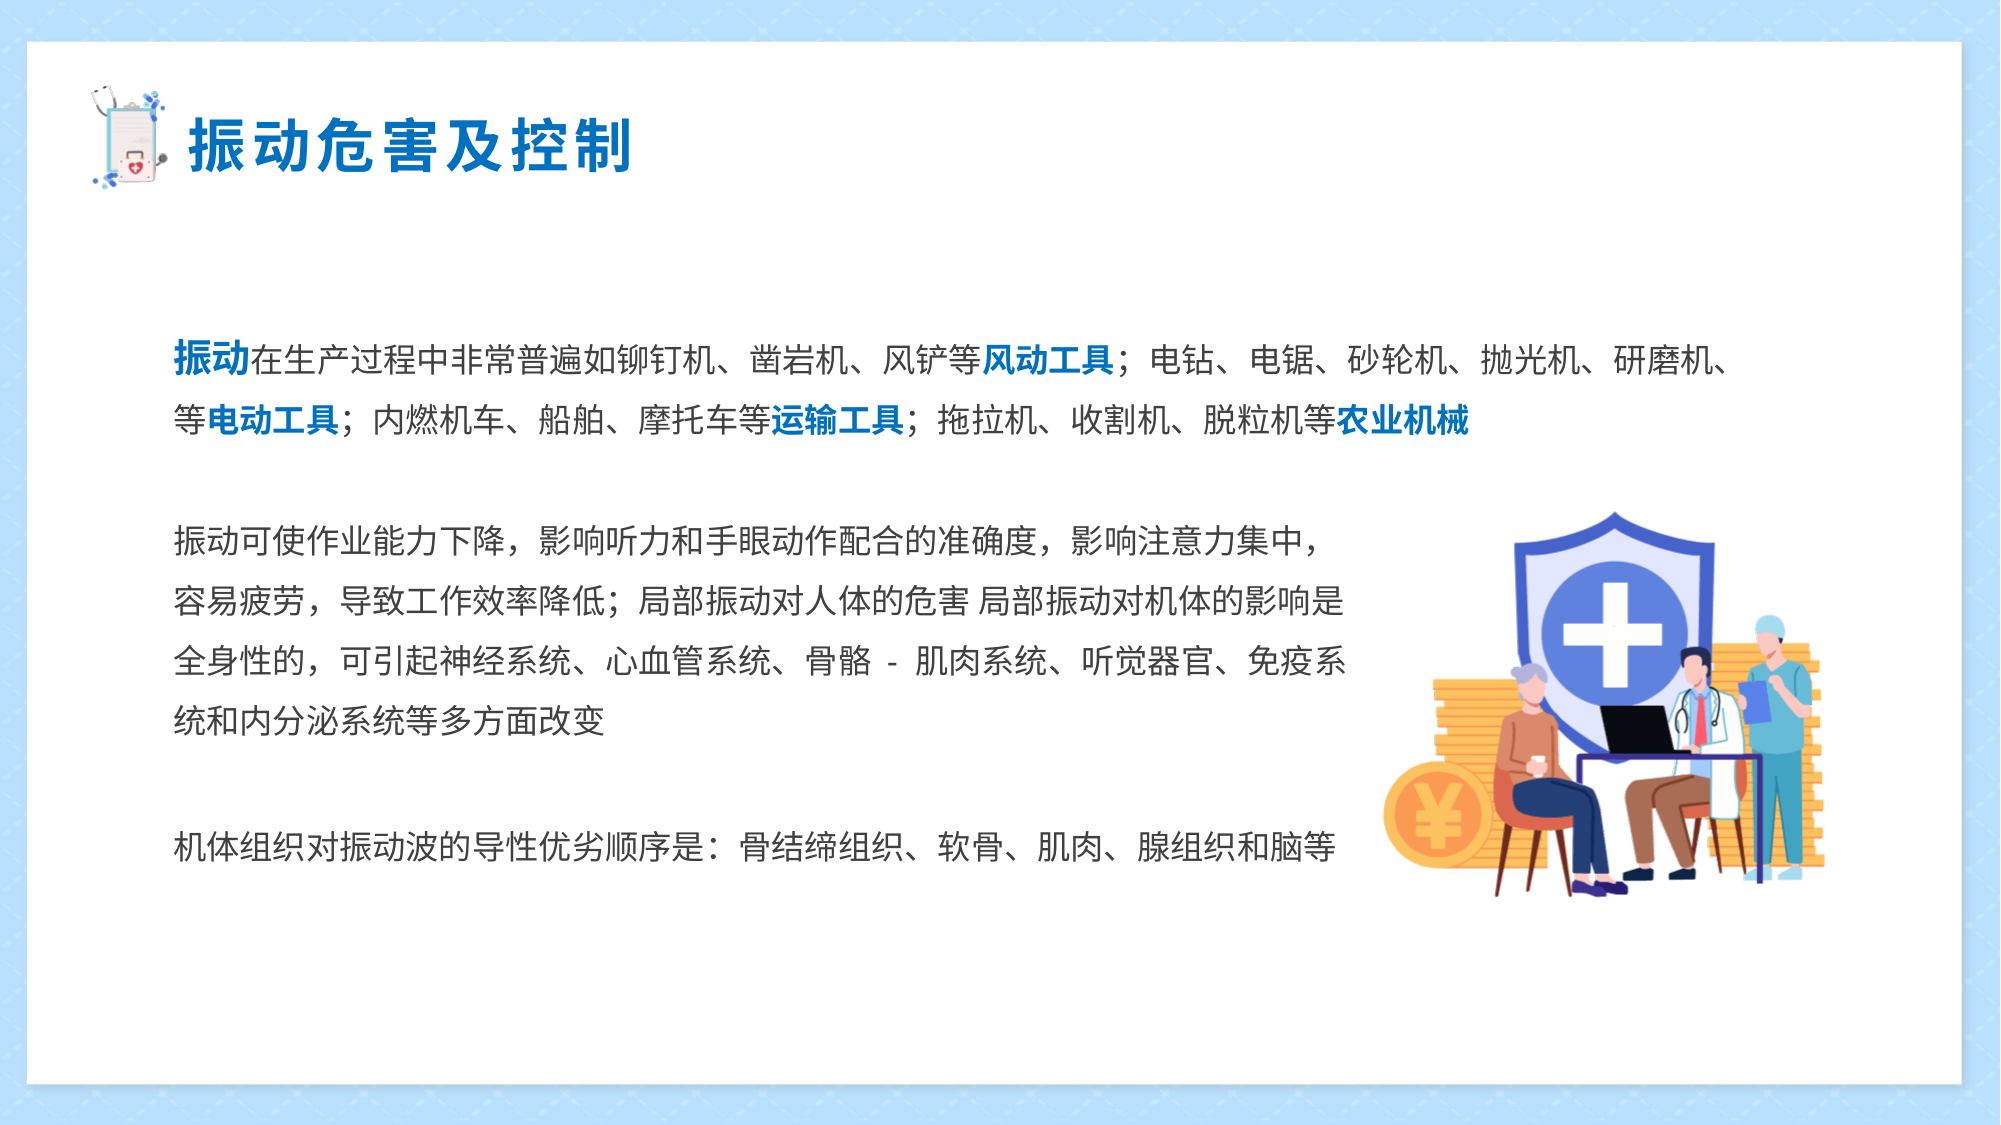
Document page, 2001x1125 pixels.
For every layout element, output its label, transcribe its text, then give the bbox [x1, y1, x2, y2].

text_box 振动可使作业能力下降，影响听力和手眼动作配合的准确度，影响注意力集中，容易疲劳，导致工作效率降低；局部振动对人体的危害 局部振动对机体的影响是全身性的，可引起神经系统、心血管系统、骨骼 - 肌肉系统、听觉器官、免疫系统和内分泌系统等多方面改变 [158, 493, 1371, 748]
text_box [64, 78, 711, 206]
text_box 振动在生产过程中非常普遍如铆钉机、凿岩机、风铲等风动工具；电钻、电锯、砂轮机、抛光机、研磨机、等电动工具；内燃机车、船舶、摩托车等运输工具；拖拉机、收割机、脱粒机等农业机械 [158, 302, 1781, 447]
picture [0, 0, 2000, 1125]
text_box 机体组织对振动波的导性优劣顺序是：骨结缔组织、软骨、肌肉、腺组织和脑等 [158, 798, 1342, 874]
